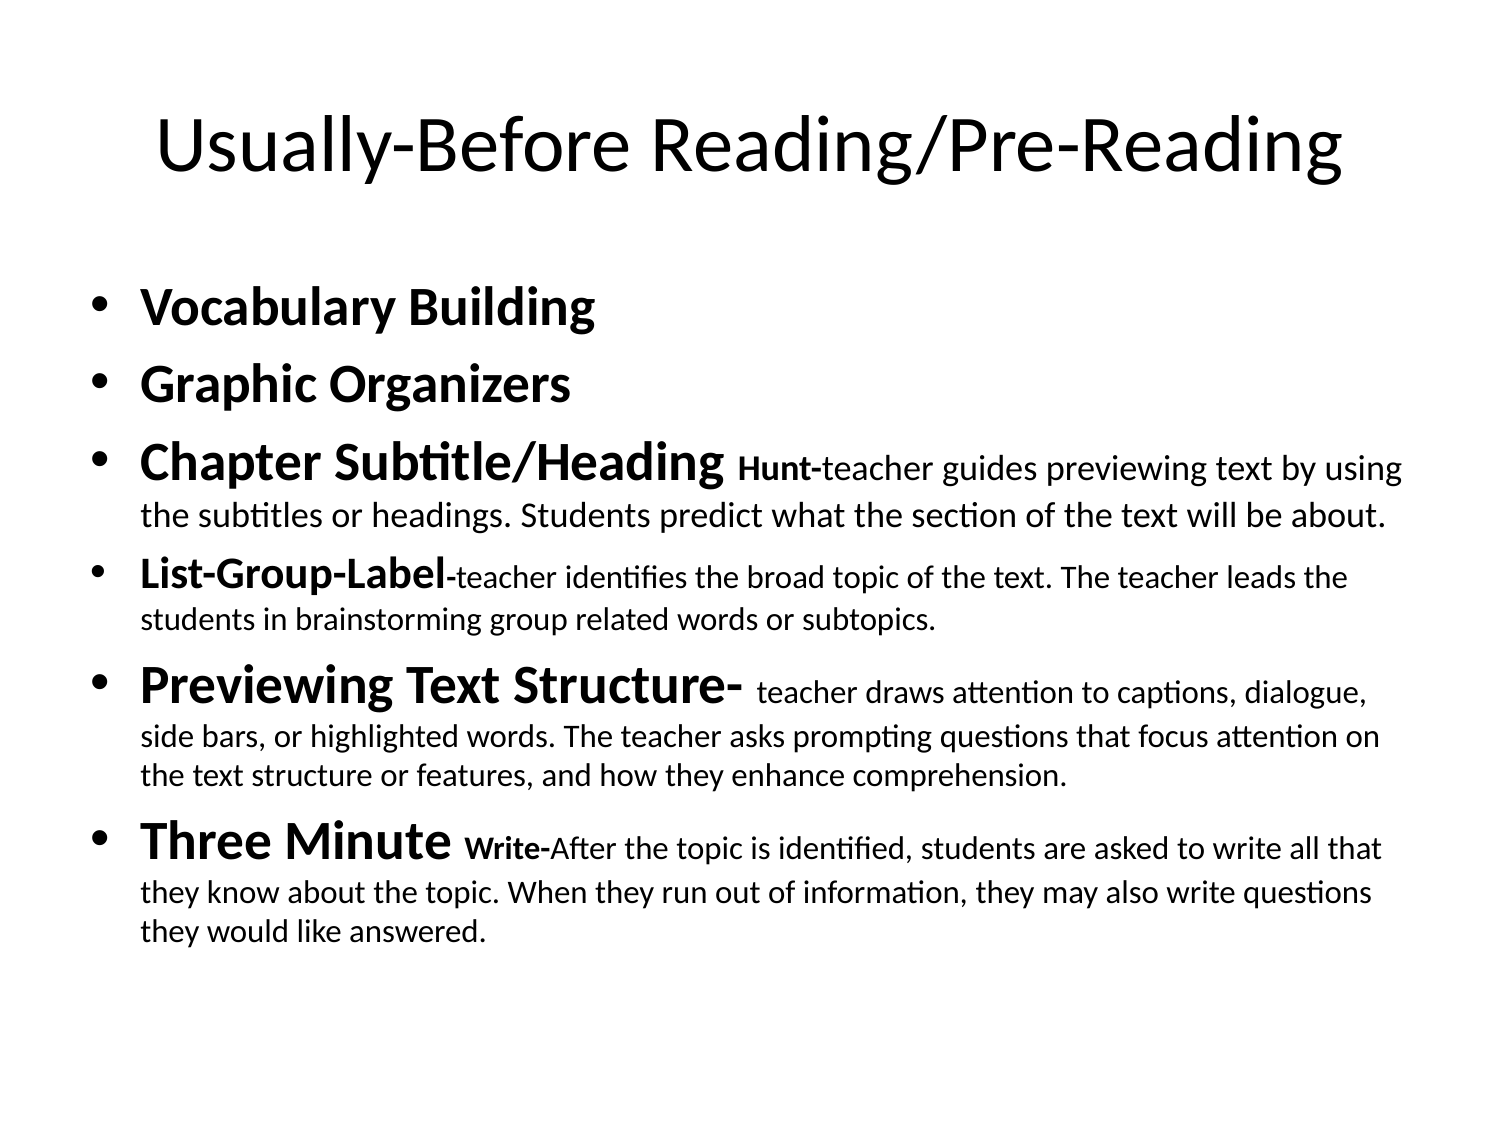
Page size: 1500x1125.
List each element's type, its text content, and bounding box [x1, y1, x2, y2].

list Vocabulary Building Graphic Organizers Chapter Subtitle/Heading Hunt-teacher guides previewing text by using the subtitles or headings. Students predict what the section of the text will be about. List-Group-Label-teacher identifies the broad topic of the text. The teacher leads the students in brainstorming group related words or subtopics. Previewing Text Structure- teacher draws attention to captions, dialogue, side bars, or highlighted words. The teacher asks prompting questions that focus attention on the text structure or features, and how they enhance comprehension. Three Minute Write-After the topic is identified, students are asked to write all that they know about the topic. When they run out of information, they may also write questions they would like answered. [75, 262, 1425, 1005]
title Usually-Before Reading/Pre-Reading [75, 45, 1425, 233]
